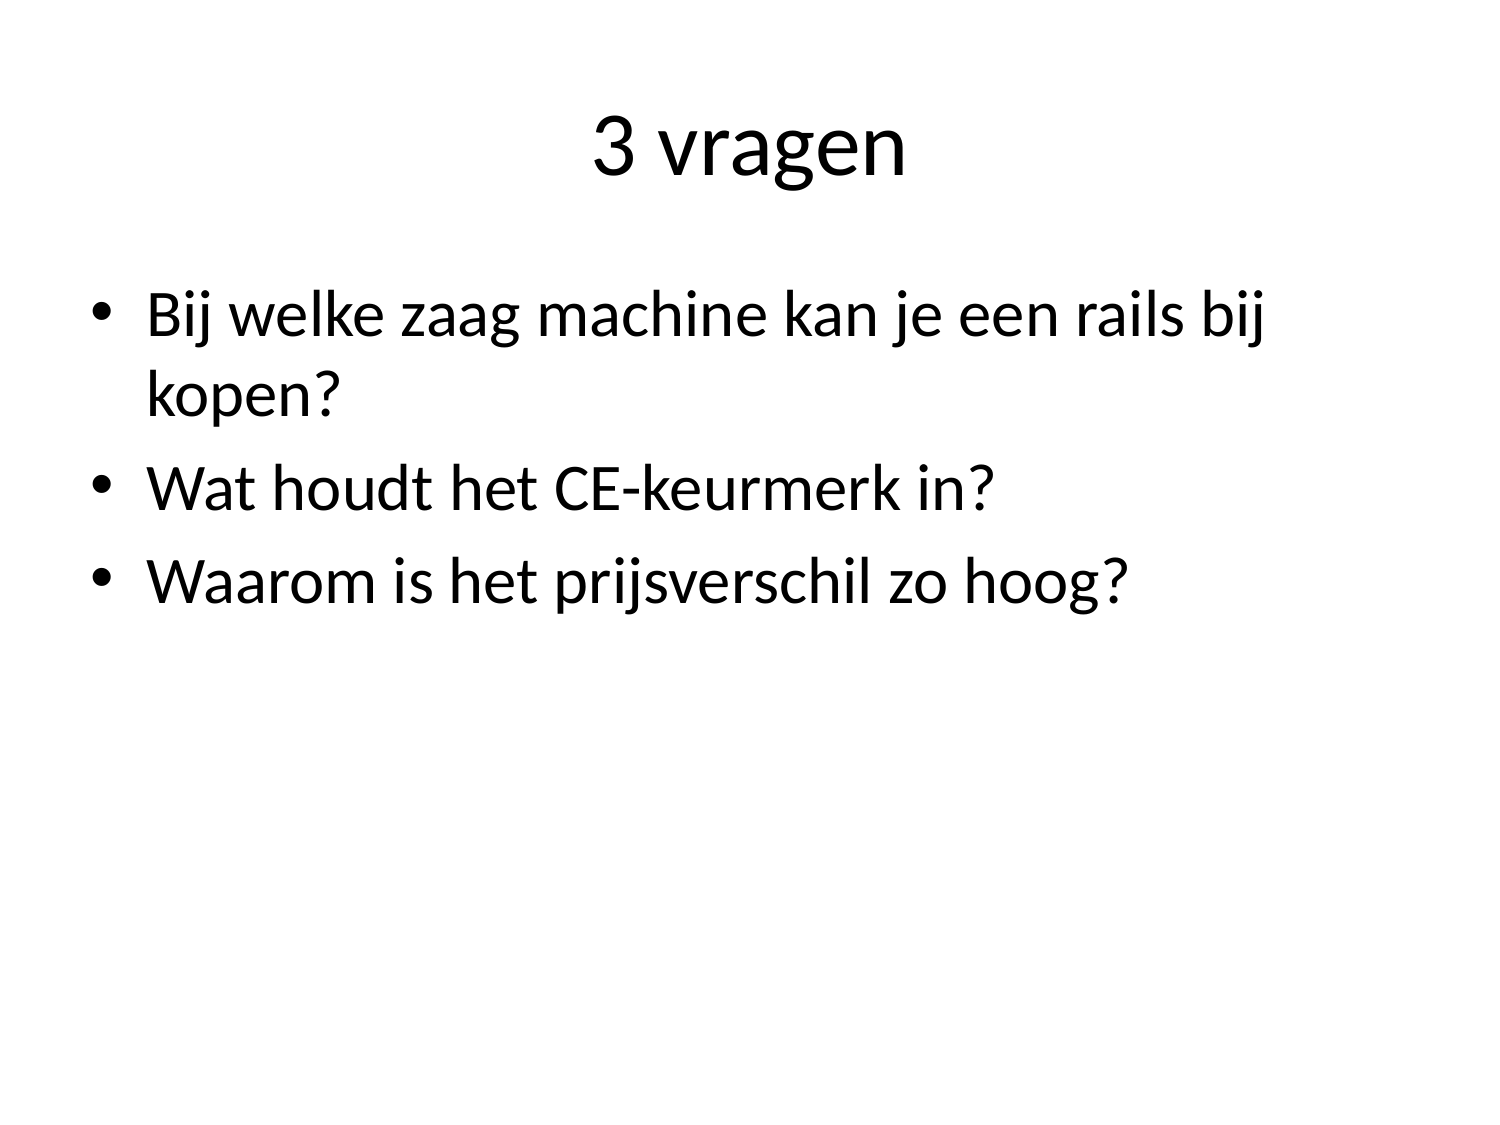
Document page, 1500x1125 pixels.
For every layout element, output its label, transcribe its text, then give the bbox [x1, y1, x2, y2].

title 3 vragen [75, 45, 1425, 233]
list Bij welke zaag machine kan je een rails bij kopen? Wat houdt het CE-keurmerk in? Waarom is het prijsverschil zo hoog? [75, 262, 1425, 1005]
